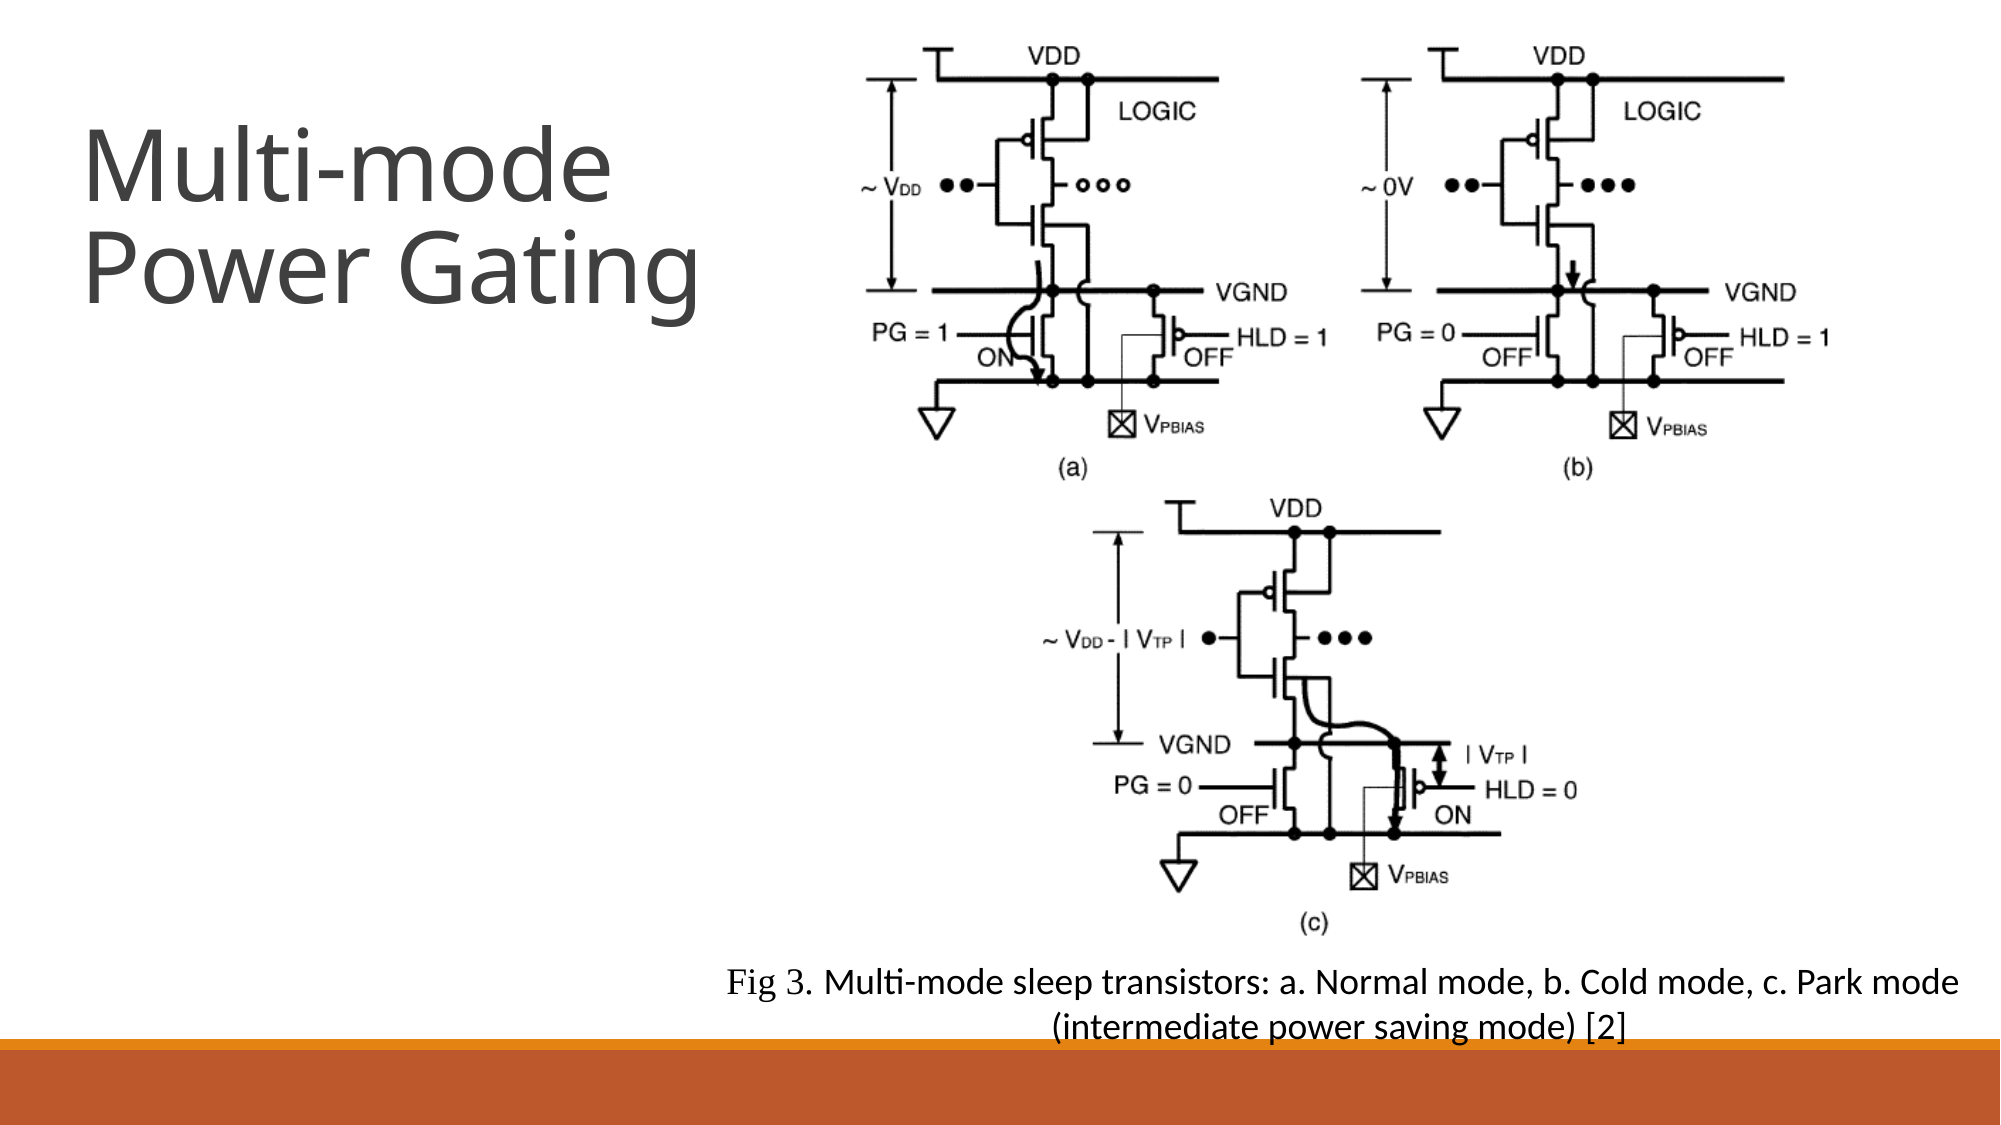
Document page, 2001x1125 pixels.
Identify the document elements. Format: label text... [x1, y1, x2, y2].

text_box Fig 3. Multi-mode sleep transistors: a. Normal mode, b. Cold mode, c. Park mode (intermediate power saving mode) [2] [646, 949, 2000, 1055]
picture [841, 11, 1846, 951]
title Multi-mode Power Gating [65, 93, 838, 332]
